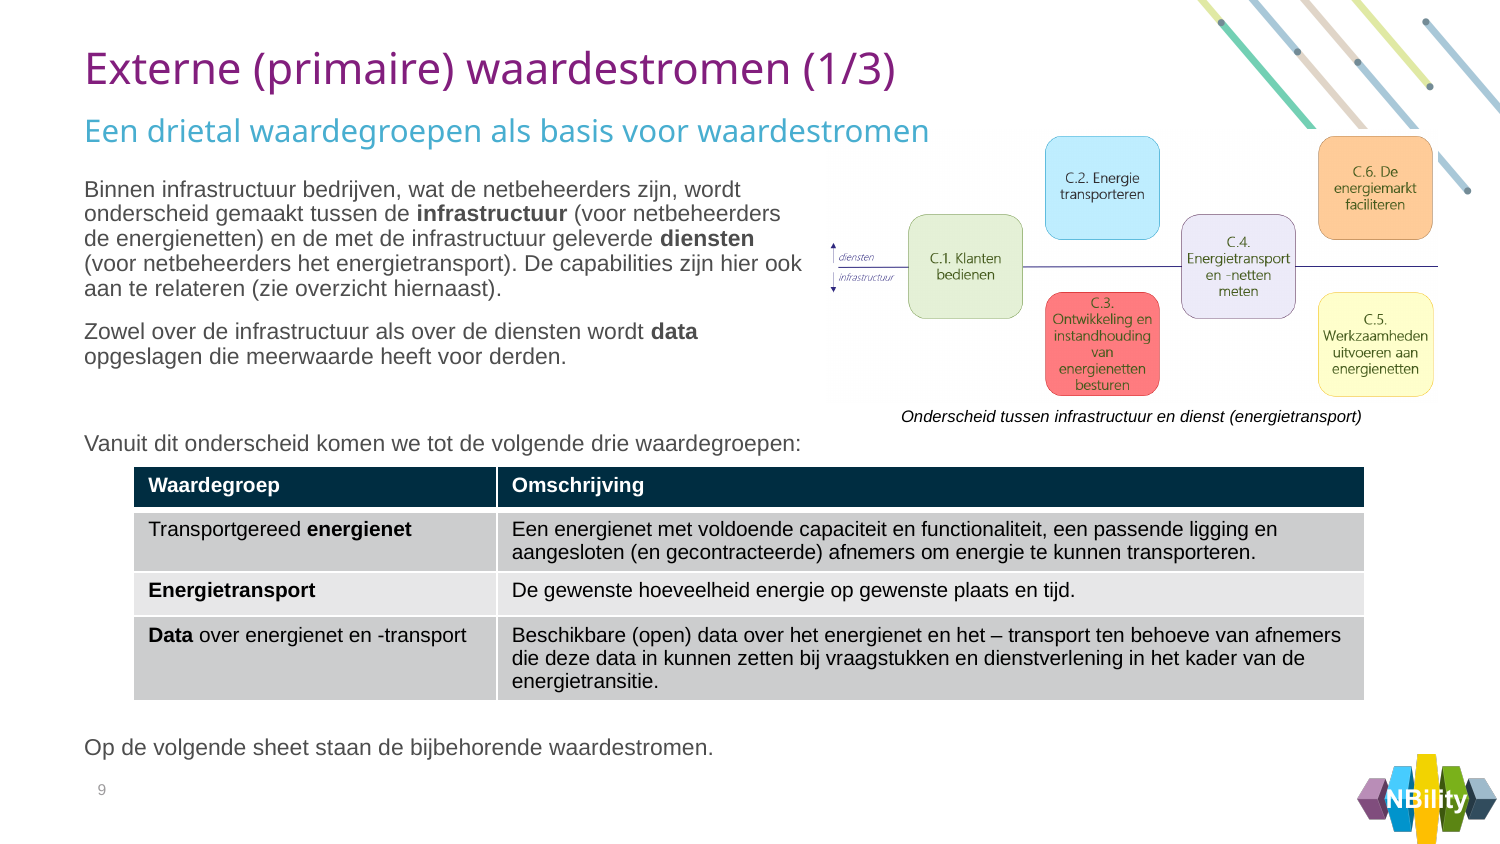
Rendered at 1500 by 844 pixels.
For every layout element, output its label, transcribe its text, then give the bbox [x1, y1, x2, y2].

text_box Onderscheid tussen infrastructuur en dienst (energietransport) [874, 403, 1389, 434]
text_box [0, 0, 1500, 844]
table_cell Transportgereed energienet [134, 513, 496, 571]
table_cell Energietransport [134, 573, 496, 615]
table_header Waardegroep [134, 467, 496, 507]
table_cell Data over energienet en -transport [134, 617, 496, 700]
table_cell De gewenste hoeveelheid energie op gewenste plaats en tijd. [498, 573, 1364, 615]
table_header Omschrijving [498, 467, 1364, 507]
picture [1357, 754, 1499, 844]
title Externe (primaire) waardestromen (1/3) [84, 134, 825, 153]
table_cell Beschikbare (open) data over het energienet en het – transport ten behoeve van afnemers die deze data in kunnen zetten bij vraagstukken en dienstverlening in het kader van de energietransitie. [498, 617, 1364, 700]
text_box Een drietal waardegroepen als basis voor waardestromen [84, 103, 1287, 134]
picture [825, 129, 1438, 403]
table_cell Een energienet met voldoende capaciteit en functionaliteit, een passende ligging en aangesloten (en gecontracteerde) afnemers om energie te kunnen transporteren. [498, 513, 1364, 571]
text_box Binnen infrastructuur bedrijven, wat de netbeheerders zijn, wordt onderscheid gemaakt tussen de infrastructuur (voor netbeheerders de energienetten) en de met de infrastructuur geleverde diensten (voor netbeheerders het energietransport). De capabilities zijn hier ook aan te relateren (zie overzicht hiernaast). Zowel over de infrastructuur als over de diensten wordt data opgeslagen die meerwaarde heeft voor derden. Vanuit dit onderscheid komen we tot de volgende drie waardegroepen: Op de volgende sheet staan de bijbehorende waardestromen. [84, 177, 807, 737]
slide_number 9 [97, 779, 157, 815]
title Externe (primaire) waardestromen (1/3) [84, 44, 1415, 129]
